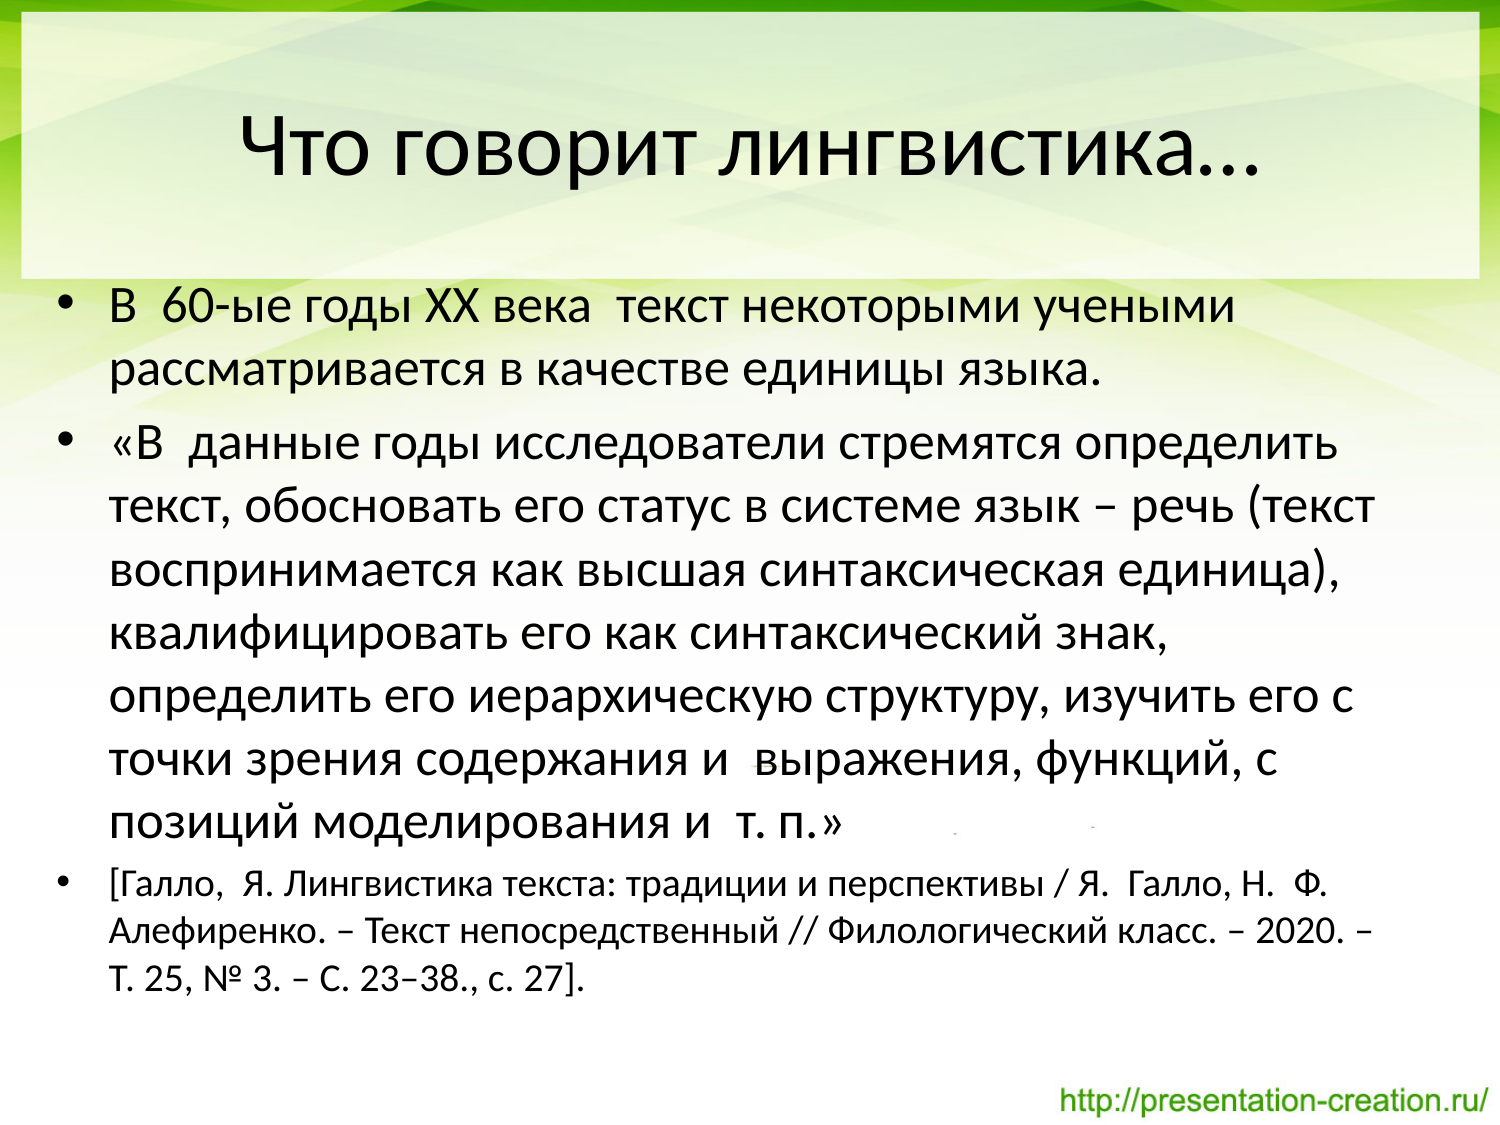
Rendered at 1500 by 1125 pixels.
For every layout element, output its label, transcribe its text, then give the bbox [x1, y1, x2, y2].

list В 60-ые годы XX века текст некоторыми учеными рассматривается в качестве единицы языка. «В данные годы исследователи стремятся определить текст, обосновать его статус в системе язык ‒ речь (текст воспринимается как высшая синтаксическая единица), квалифицировать его как синтаксический знак, определить его иерархическую структуру, изучить его с точки зрения содержания и выражения, функций, с позиций моделирования и т. п.» [Галло, Я. Лингвистика текста: традиции и перспективы / Я. Галло, Н. Ф. Алефиренко. – Текст непосредственный // Филологический класс. – 2020. – Т. 25, № 3. – С. 23–38., с. 27]. [41, 262, 1425, 1024]
picture [0, 0, 1500, 1125]
title Что говорит лингвистика… [75, 45, 1425, 233]
